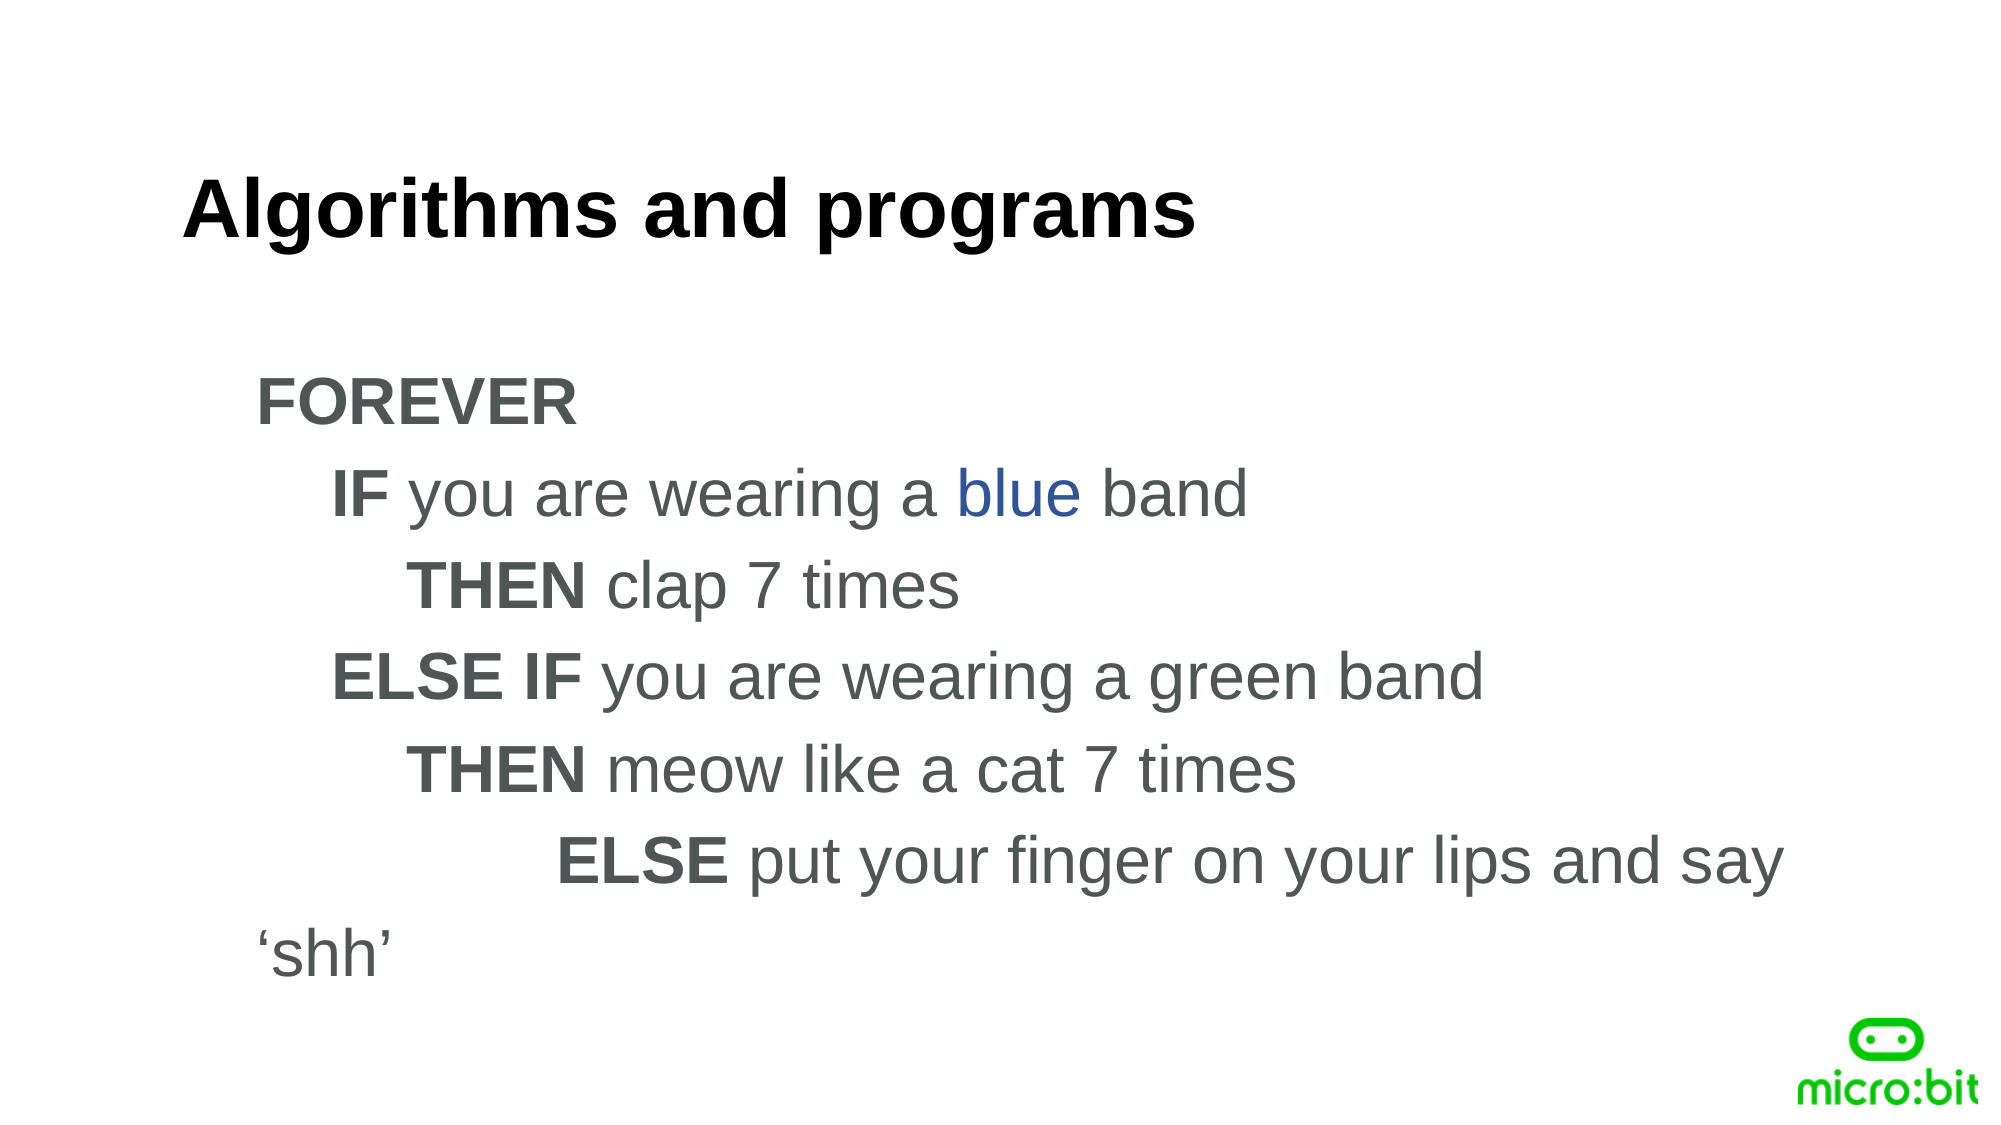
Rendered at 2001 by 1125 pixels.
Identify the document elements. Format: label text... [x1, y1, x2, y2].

text_box Algorithms and programs FOREVER IF you are wearing a blue band THEN clap 7 times ELSE IF you are wearing a green band THEN meow like a cat 7 times ELSE put your finger on your lips and say ‘shh’ [166, 60, 1918, 884]
picture [1797, 1017, 1978, 1106]
